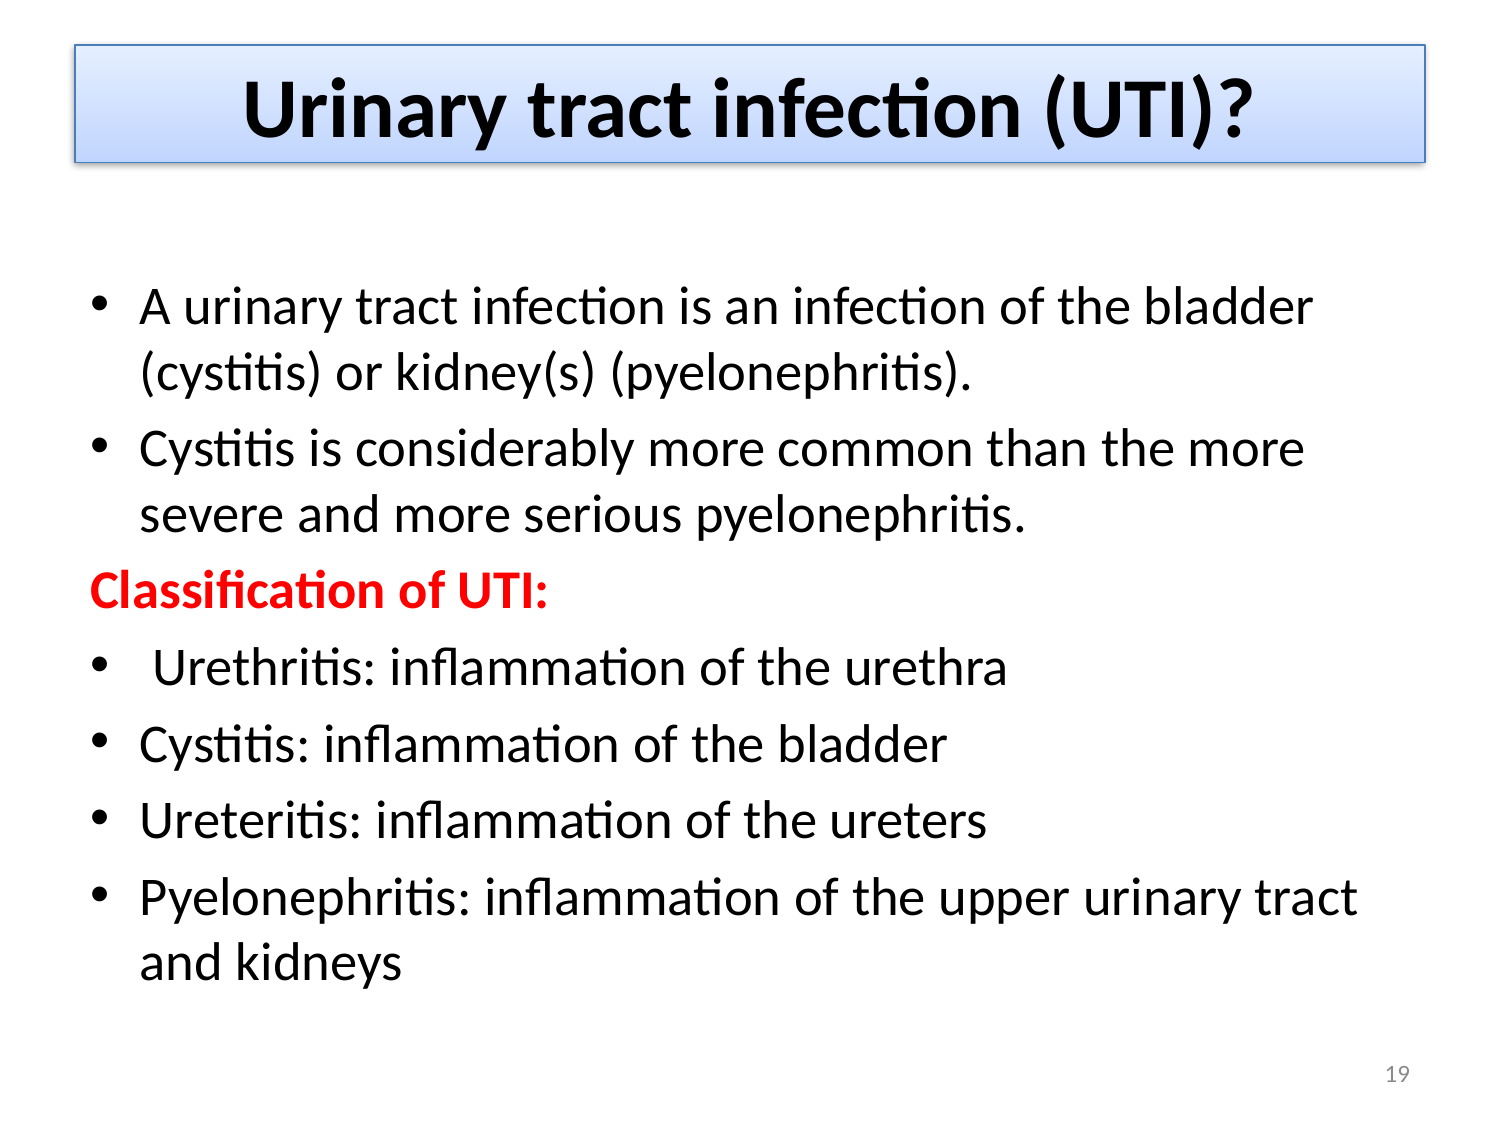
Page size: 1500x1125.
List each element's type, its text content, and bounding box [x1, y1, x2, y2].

list A urinary tract infection is an infection of the bladder (cystitis) or kidney(s) (pyelonephritis). Cystitis is considerably more common than the more severe and more serious pyelonephritis. Classification of UTI: Urethritis: inflammation of the urethra Cystitis: inflammation of the bladder Ureteritis: inflammation of the ureters Pyelonephritis: inflammation of the upper urinary tract and kidneys [75, 262, 1425, 1005]
title Urinary tract infection (UTI)? [74, 44, 1426, 163]
slide_number 19 [1074, 1042, 1425, 1103]
